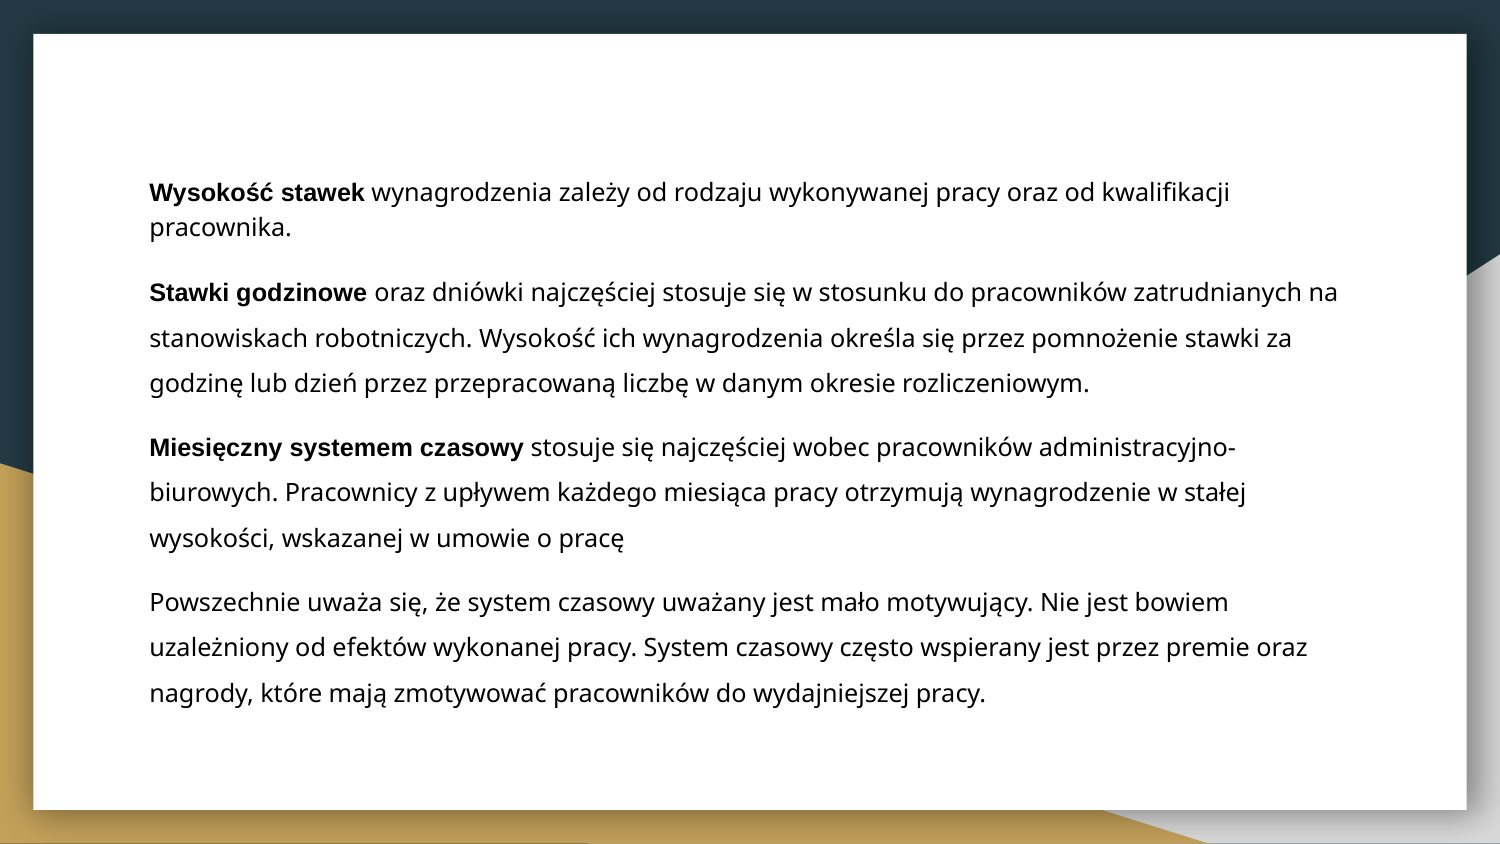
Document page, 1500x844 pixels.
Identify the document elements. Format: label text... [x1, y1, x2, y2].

list Wysokość stawek wynagrodzenia zależy od rodzaju wykonywanej pracy oraz od kwalifikacji pracownika. Stawki godzinowe oraz dniówki najczęściej stosuje się w stosunku do pracowników zatrudnianych na stanowiskach robotniczych. Wysokość ich wynagrodzenia określa się przez pomnożenie stawki za godzinę lub dzień przez przepracowaną liczbę w danym okresie rozliczeniowym. Miesięczny systemem czasowy stosuje się najczęściej wobec pracowników administracyjno-biurowych. Pracownicy z upływem każdego miesiąca pracy otrzymują wynagrodzenie w stałej wysokości, wskazanej w umowie o pracę Powszechnie uważa się, że system czasowy uważany jest mało motywujący. Nie jest bowiem uzależniony od efektów wykonanej pracy. System czasowy często wspierany jest przez premie oraz nagrody, które mają zmotywować pracowników do wydajniejszej pracy. [134, 156, 1366, 729]
